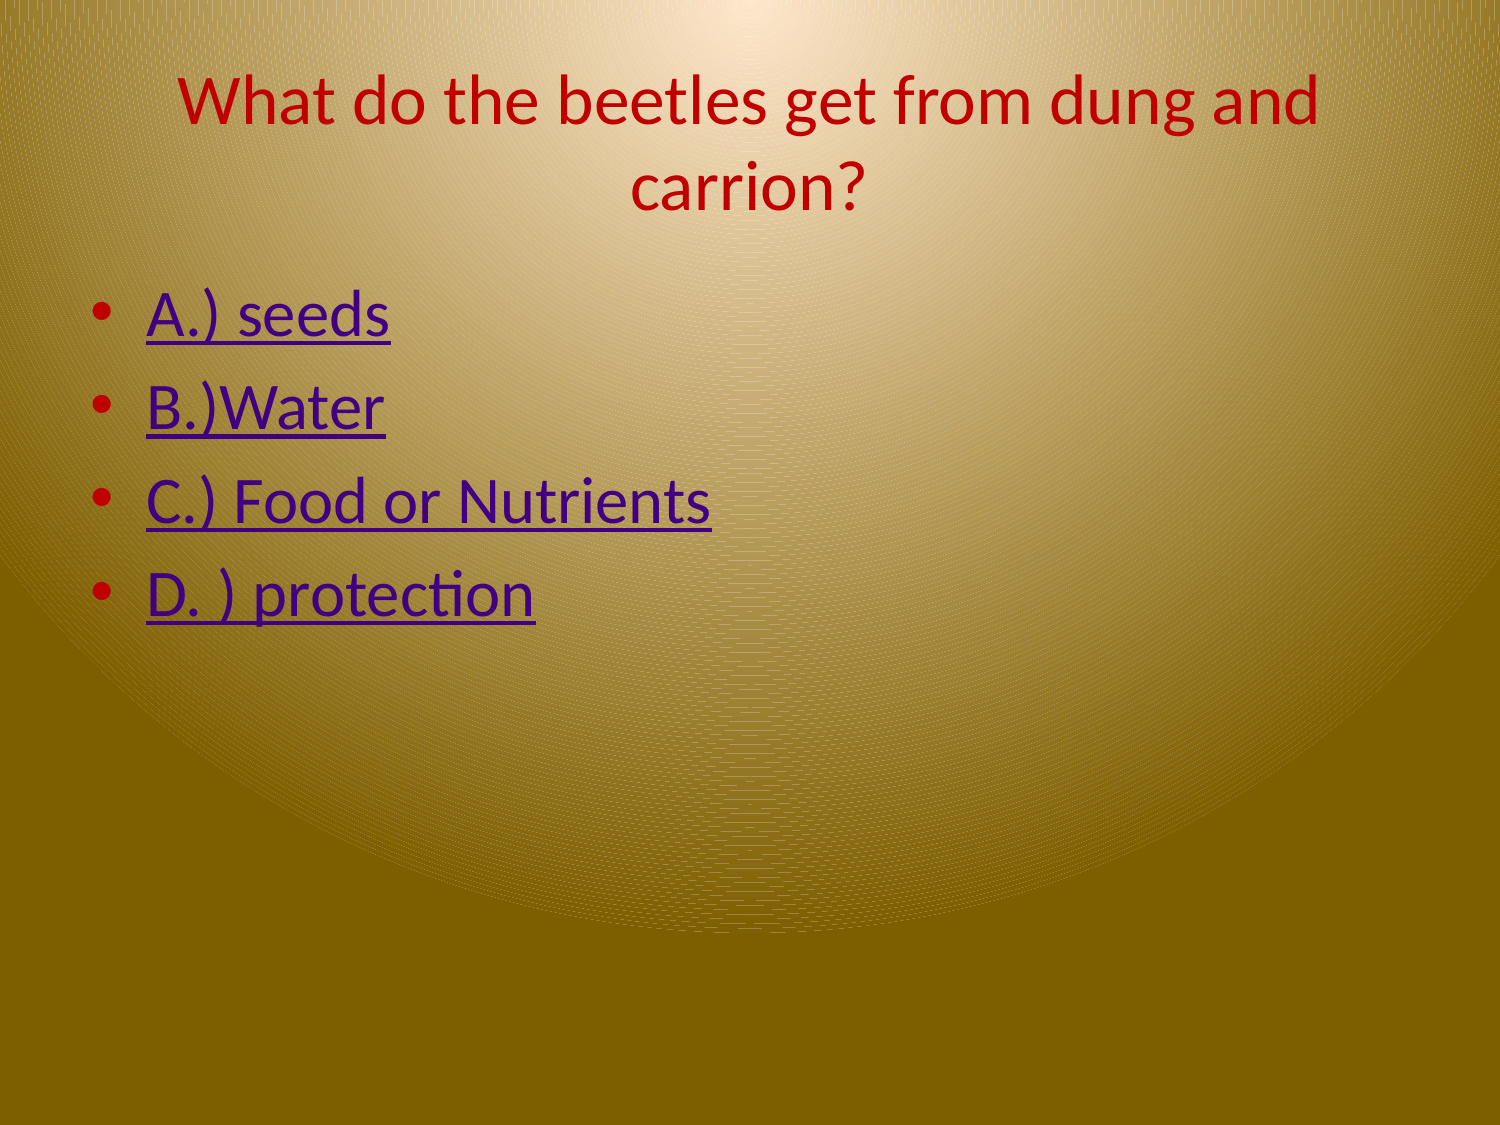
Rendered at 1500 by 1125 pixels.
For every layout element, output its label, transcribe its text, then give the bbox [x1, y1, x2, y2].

title What do the beetles get from dung and carrion? [75, 45, 1425, 233]
list A.) seeds B.)Water C.) Food or Nutrients D. ) protection [75, 262, 1425, 1005]
